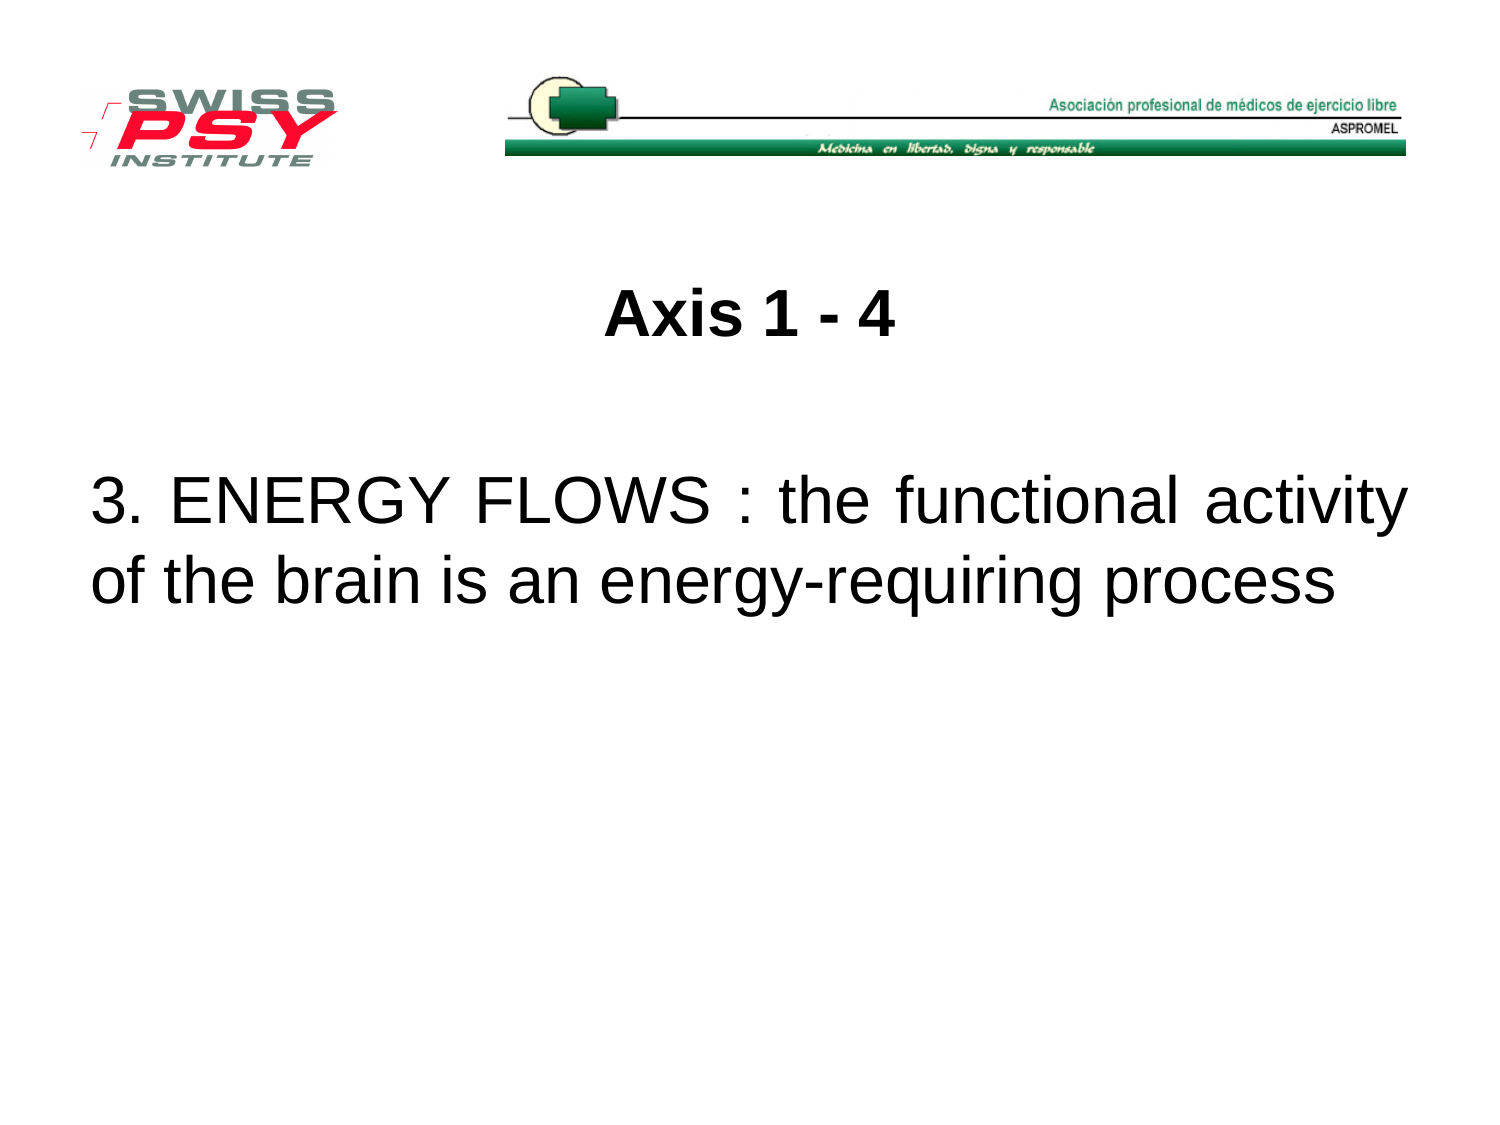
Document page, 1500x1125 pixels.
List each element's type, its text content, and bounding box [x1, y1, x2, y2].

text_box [505, 72, 1406, 157]
picture [80, 87, 339, 169]
list Axis 1 - 4 3. ENERGY FLOWS : the functional activity of the brain is an energy-requiring process [75, 262, 1425, 1005]
